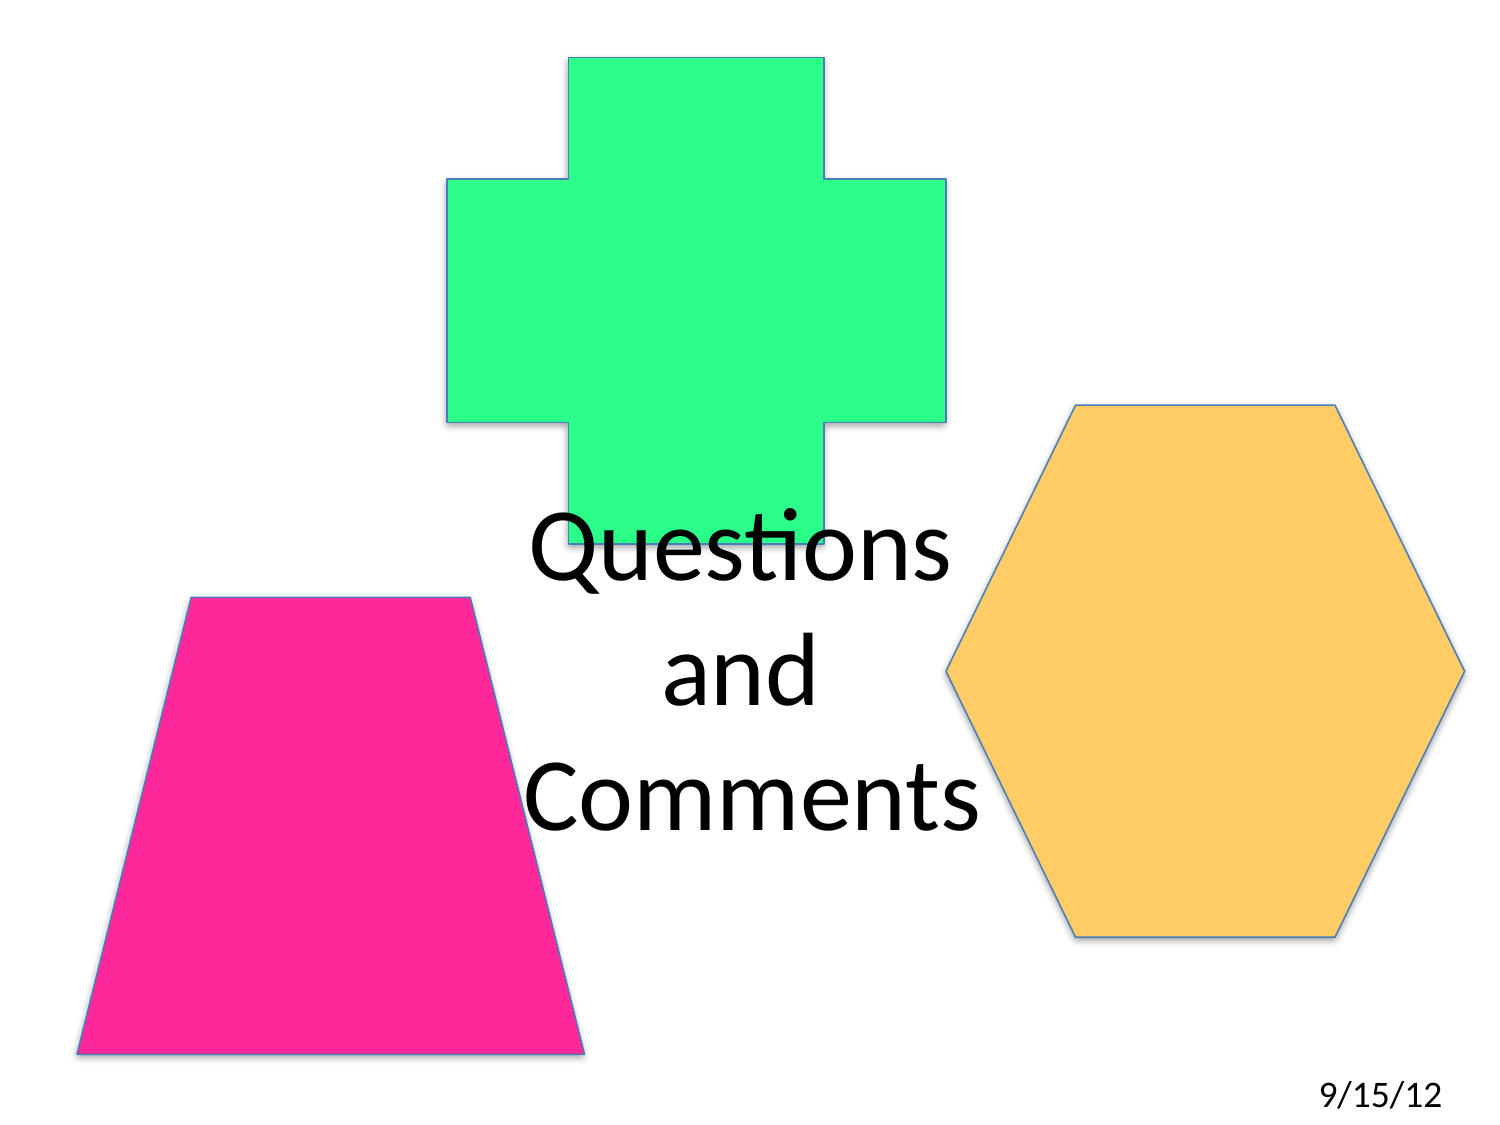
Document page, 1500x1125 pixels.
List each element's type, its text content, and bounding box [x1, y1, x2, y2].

text_box Questions and Comments [265, 469, 1240, 859]
text_box [1036, 404, 1466, 939]
text_box [446, 57, 947, 469]
text_box [76, 596, 586, 1056]
text_box 9/15/12 [1303, 1062, 1458, 1123]
